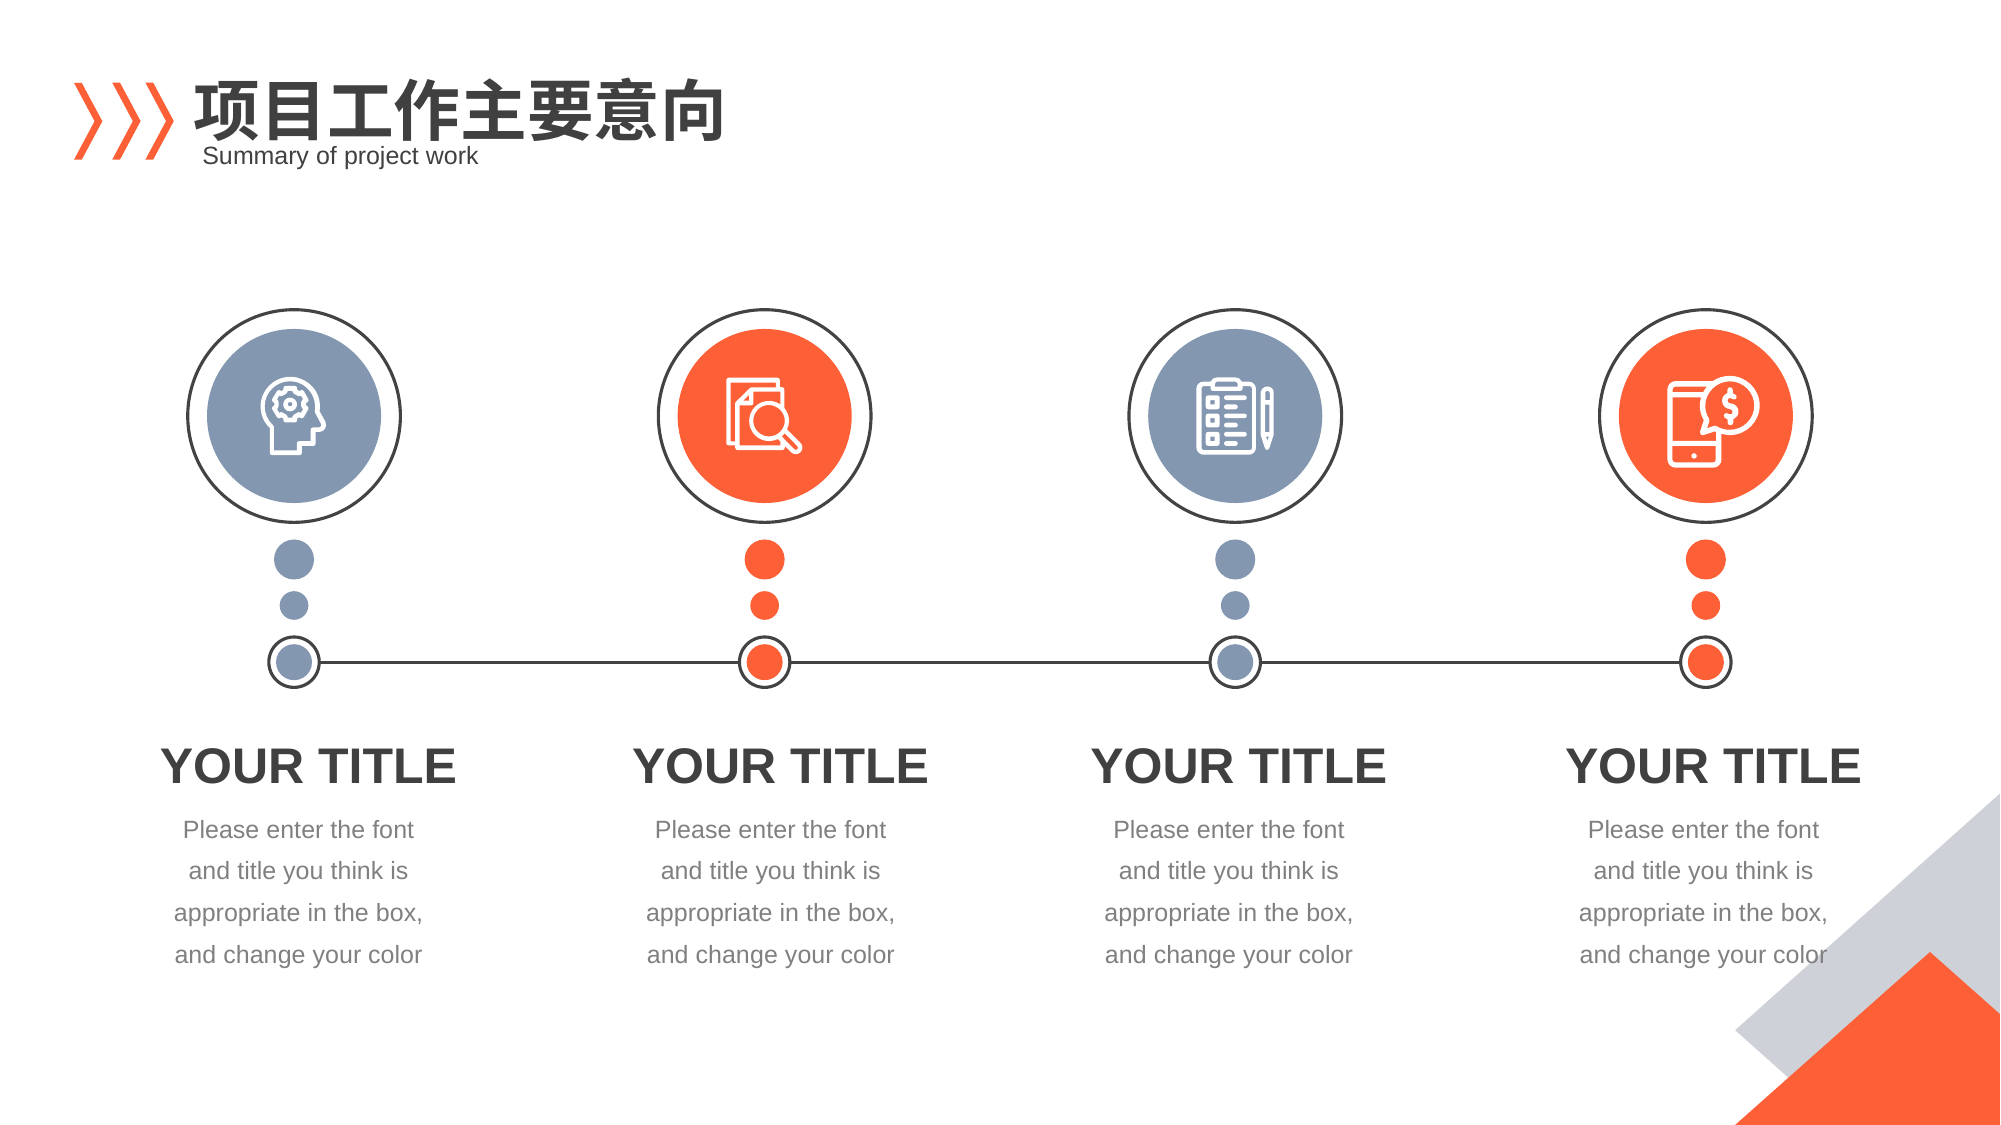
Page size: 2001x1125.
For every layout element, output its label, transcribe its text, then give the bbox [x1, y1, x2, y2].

text_box Please enter the font and title you think is appropriate in the box, and change your color [1561, 793, 1847, 976]
text_box Please enter the font and title you think is appropriate in the box, and change your color [1086, 793, 1372, 976]
text_box [1148, 328, 1323, 504]
text_box YOUR TITLE [1533, 726, 1894, 802]
text_box [1599, 309, 1813, 523]
text_box [1210, 663, 1261, 688]
text_box [274, 539, 315, 580]
text_box [658, 309, 872, 523]
text_box [187, 309, 401, 523]
text_box Please enter the font and title you think is appropriate in the box, and change your color [156, 793, 442, 976]
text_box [73, 82, 174, 160]
text_box [1687, 644, 1724, 681]
text_box [1733, 950, 2000, 1125]
text_box [276, 644, 313, 681]
text_box [1220, 591, 1250, 620]
text_box [1618, 328, 1793, 504]
text_box [739, 663, 790, 688]
text_box [739, 636, 790, 662]
text_box [746, 663, 783, 681]
text_box [750, 591, 779, 620]
text_box [1691, 591, 1721, 620]
text_box [744, 539, 785, 580]
text_box [1217, 663, 1254, 681]
text_box [1685, 539, 1726, 580]
text_box [1680, 636, 1732, 688]
text_box [1217, 644, 1254, 662]
text_box [1733, 792, 2000, 1077]
text_box [1210, 636, 1261, 662]
text_box [1215, 539, 1256, 580]
text_box [279, 591, 309, 620]
text_box [746, 644, 783, 662]
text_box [1196, 377, 1275, 455]
text_box YOUR TITLE [1058, 726, 1419, 802]
text_box Please enter the font and title you think is appropriate in the box, and change your color [628, 793, 914, 976]
text_box [677, 328, 852, 504]
text_box [206, 328, 382, 504]
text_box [1667, 375, 1760, 468]
text_box YOUR TITLE [600, 726, 961, 802]
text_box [260, 376, 328, 456]
text_box [268, 636, 320, 688]
text_box [726, 377, 803, 455]
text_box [178, 61, 771, 178]
text_box YOUR TITLE [128, 726, 489, 802]
text_box [1128, 309, 1342, 523]
